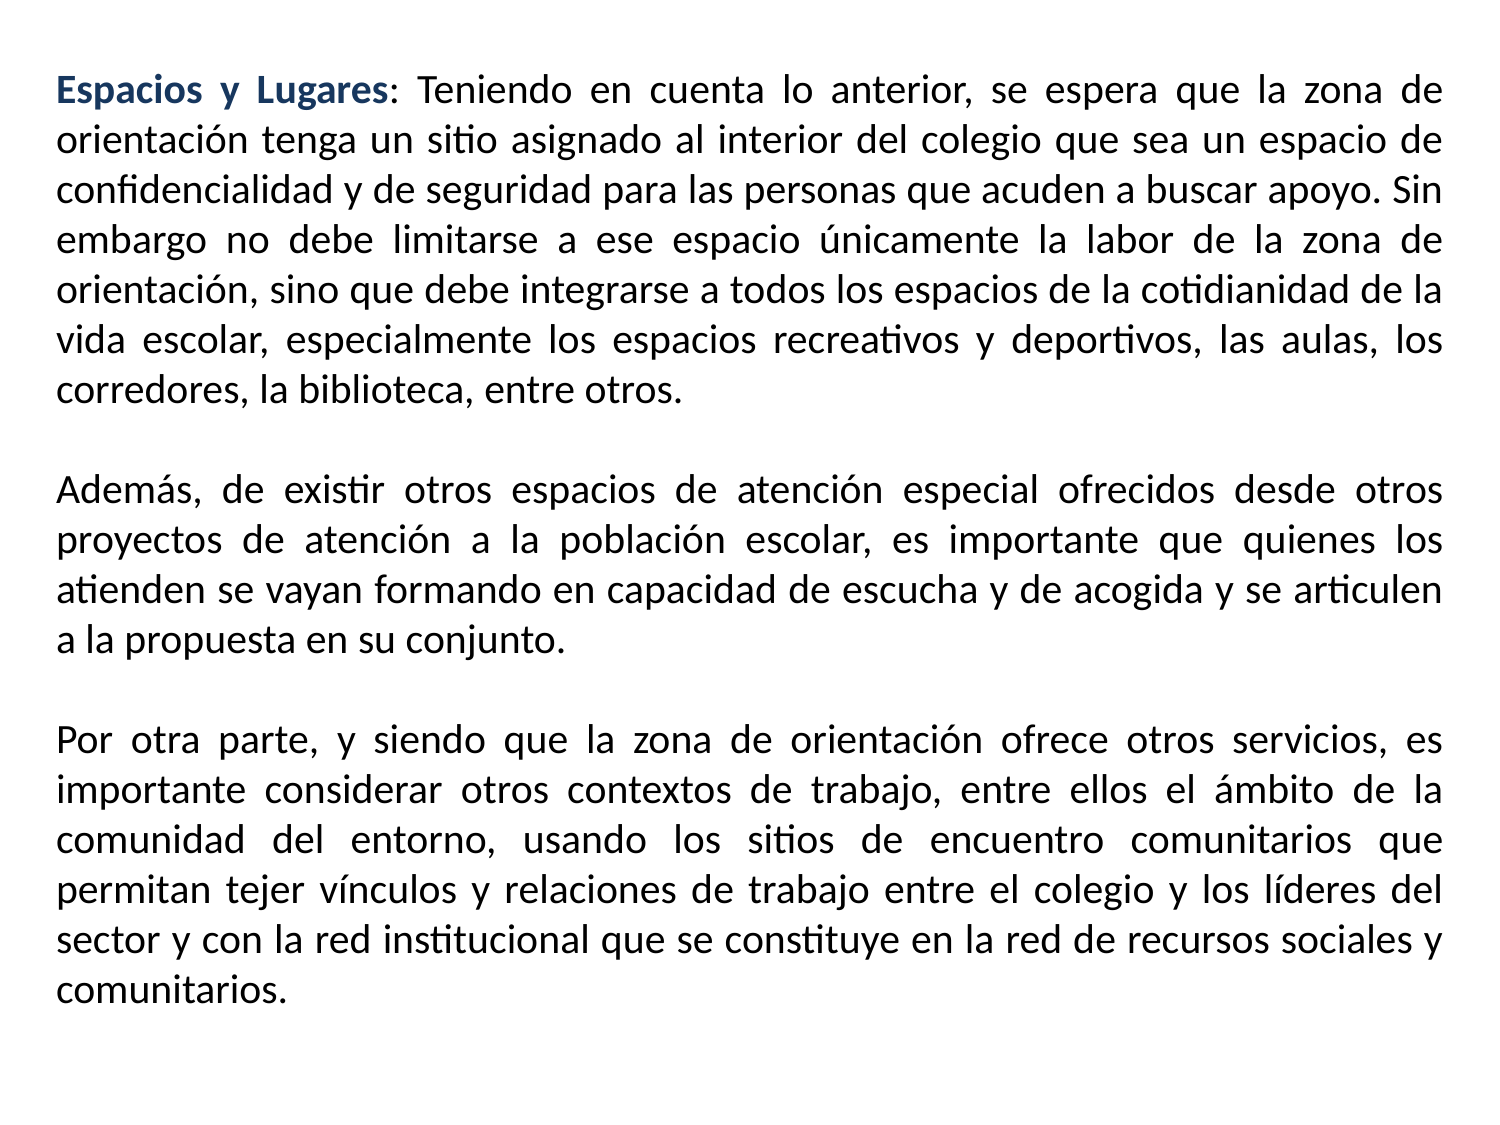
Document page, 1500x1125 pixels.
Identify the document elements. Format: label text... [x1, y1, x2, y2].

text_box Espacios y Lugares: Teniendo en cuenta lo anterior, se espera que la zona de orientación tenga un sitio asignado al interior del colegio que sea un espacio de confidencialidad y de seguridad para las personas que acuden a buscar apoyo. Sin embargo no debe limitarse a ese espacio únicamente la labor de la zona de orientación, sino que debe integrarse a todos los espacios de la cotidianidad de la vida escolar, especialmente los espacios recreativos y deportivos, las aulas, los corredores, la biblioteca, entre otros. Además, de existir otros espacios de atención especial ofrecidos desde otros proyectos de atención a la población escolar, es importante que quienes los atienden se vayan formando en capacidad de escucha y de acogida y se articulen a la propuesta en su conjunto. Por otra parte, y siendo que la zona de orientación ofrece otros servicios, es importante considerar otros contextos de trabajo, entre ellos el ámbito de la comunidad del entorno, usando los sitios de encuentro comunitarios que permitan tejer vínculos y relaciones de trabajo entre el colegio y los líderes del sector y con la red institucional que se constituye en la red de recursos sociales y comunitarios. [41, 54, 1459, 1110]
